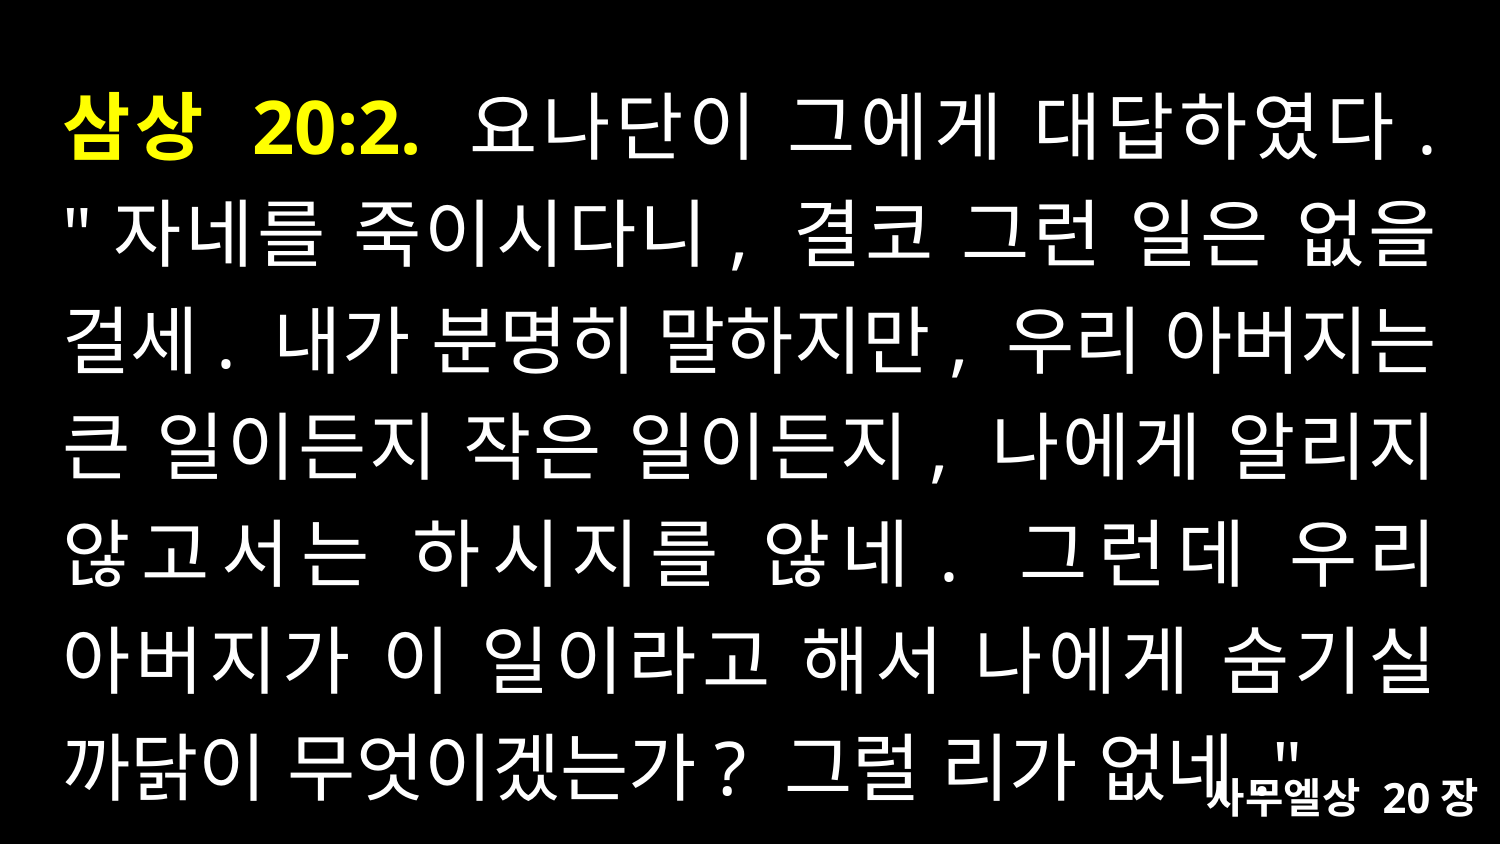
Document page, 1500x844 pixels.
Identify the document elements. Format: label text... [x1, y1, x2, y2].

title 삼상 20:2. 요나단이 그에게 대답하였다. "자네를 죽이시다니, 결코 그런 일은 없을 걸세. 내가 분명히 말하지만, 우리 아버지는 큰 일이든지 작은 일이든지, 나에게 알리지 않고서는 하시지를 않네. 그런데 우리 아버지가 이 일이라고 해서 나에게 숨기실 까닭이 무엇이겠는가? 그럴 리가 없네." [0, 0, 1500, 844]
subtitle 사무엘상 20장 [916, 770, 1500, 844]
